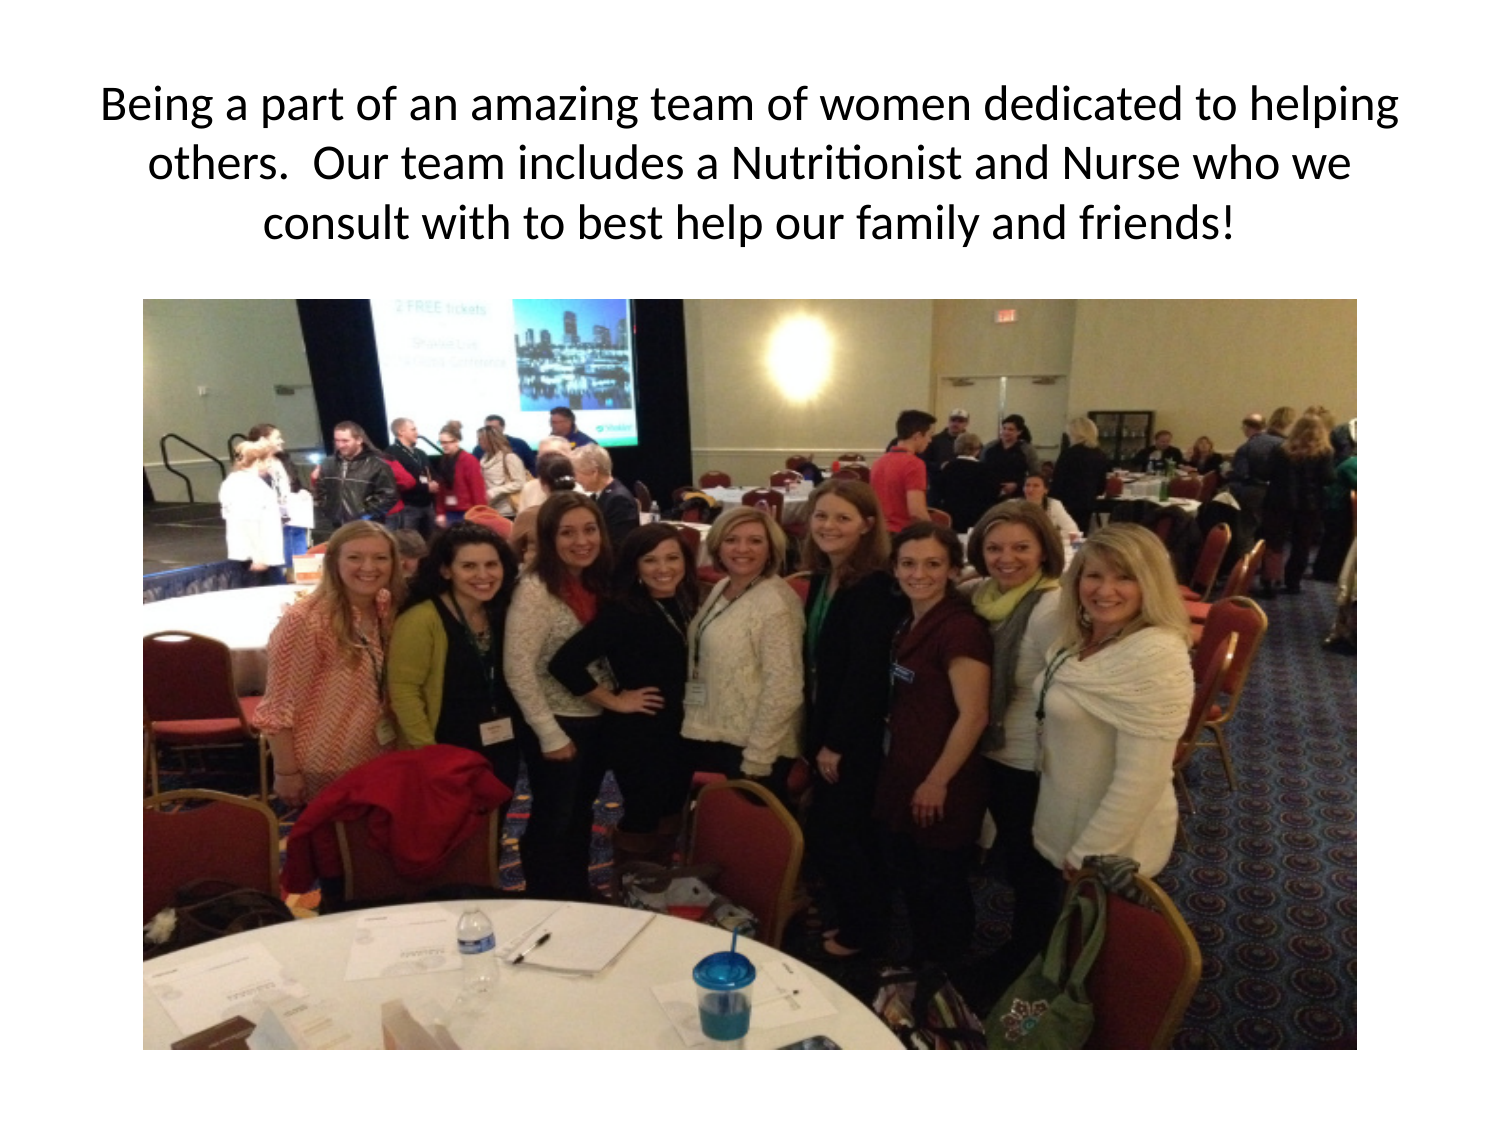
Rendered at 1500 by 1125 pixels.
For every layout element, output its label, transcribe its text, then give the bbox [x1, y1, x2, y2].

title Being a part of an amazing team of women dedicated to helping others. Our team includes a Nutritionist and Nurse who we consult with to best help our family and friends! [75, 45, 1425, 275]
picture [143, 299, 1357, 1051]
